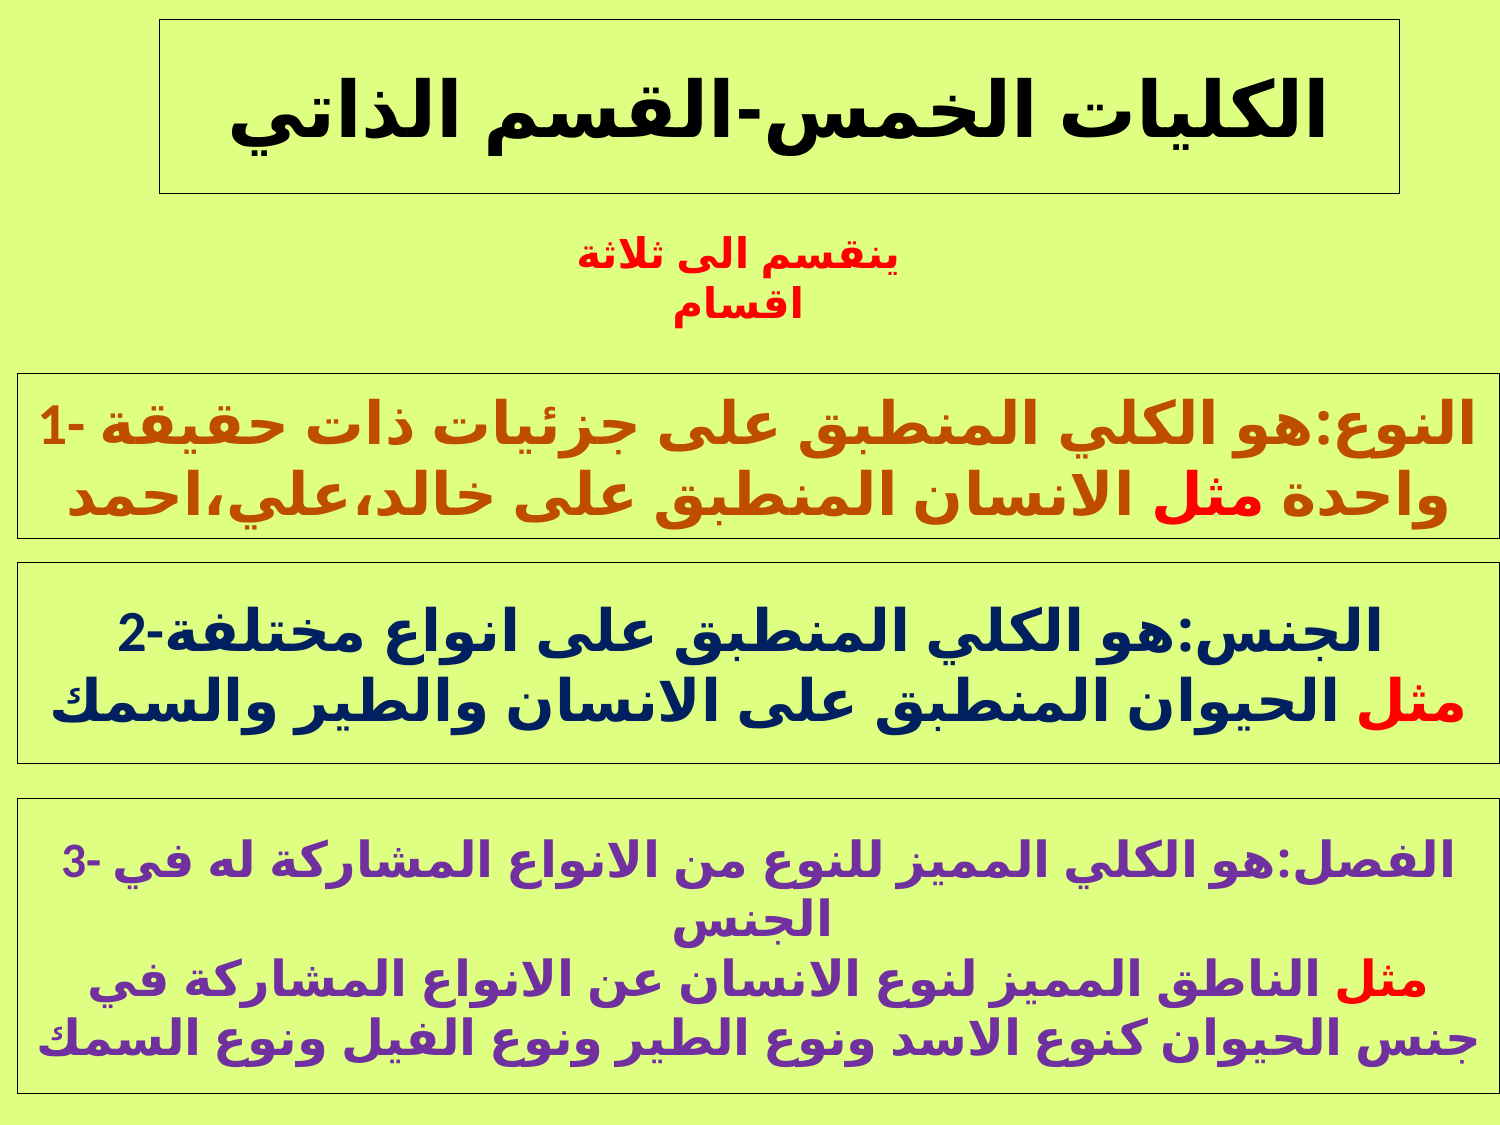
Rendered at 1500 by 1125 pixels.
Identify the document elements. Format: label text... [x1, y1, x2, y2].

text_box ينقسم الى ثلاثة اقسام [501, 217, 975, 336]
text_box 1- النوع:هو الكلي المنطبق على جزئيات ذات حقيقة واحدة مثل الانسان المنطبق على خالد،علي،احمد [17, 373, 1500, 539]
text_box 2-الجنس:هو الكلي المنطبق على انواع مختلفة مثل الحيوان المنطبق على الانسان والطير والسمك [17, 562, 1500, 764]
text_box الكليات الخمس-القسم الذاتي [159, 19, 1400, 194]
text_box 3- الفصل:هو الكلي المميز للنوع من الانواع المشاركة له في الجنس مثل الناطق المميز لنوع الانسان عن الانواع المشاركة في جنس الحيوان كنوع الاسد ونوع الطير ونوع الفيل ونوع السمك [17, 798, 1500, 1094]
